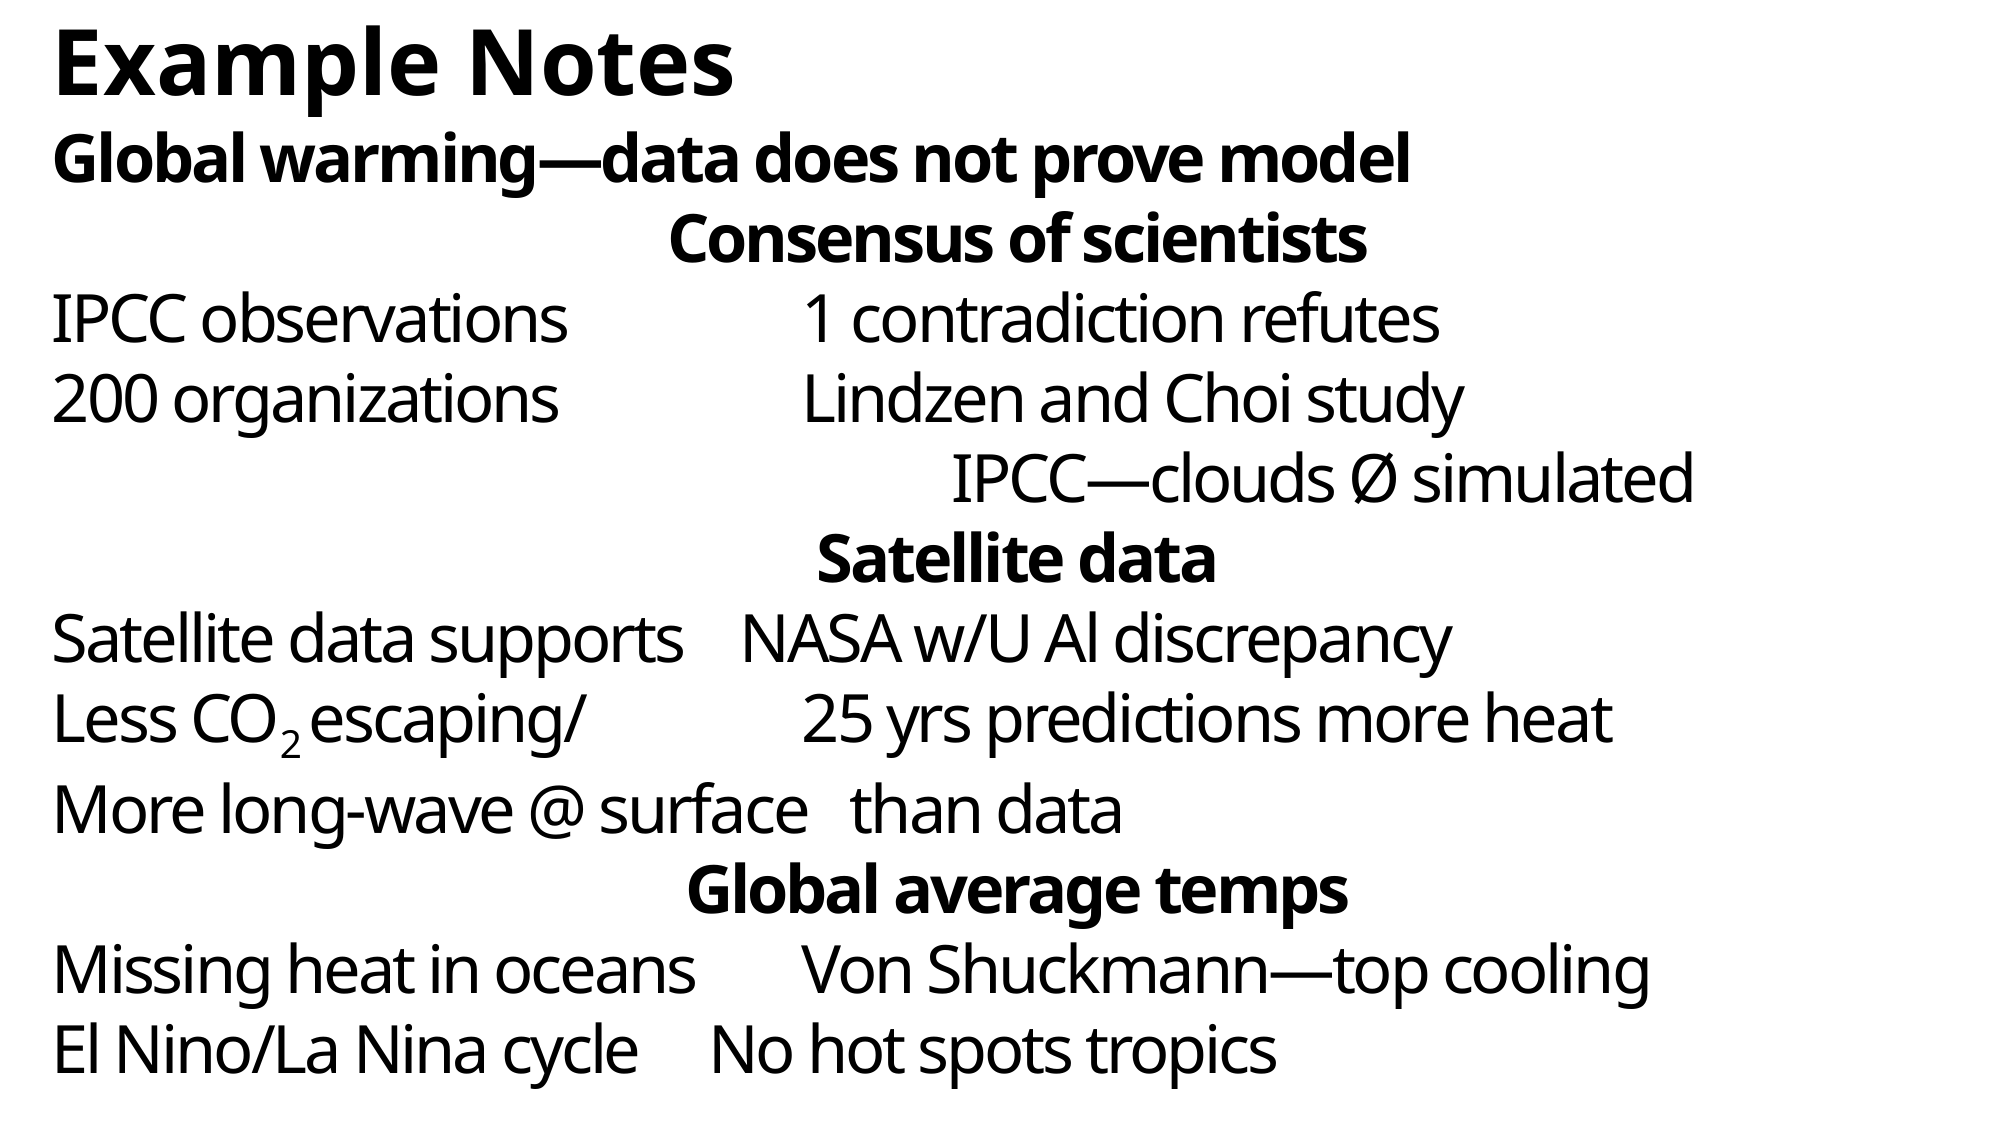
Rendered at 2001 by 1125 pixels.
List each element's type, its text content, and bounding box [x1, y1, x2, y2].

title Example Notes [36, 0, 1863, 108]
list Global warming—data does not prove model Consensus of scientists IPCC observations 1 contradiction refutes 200 organizations Lindzen and Choi study IPCC—clouds Ø simulated Satellite data Satellite data supports NASA w/U Al discrepancy Less CO2 escaping/ 25 yrs predictions more heat More long-wave @ surface than data Global average temps Missing heat in oceans Von Shuckmann—top cooling El Nino/La Nina cycle No hot spots tropics [36, 108, 2000, 1103]
